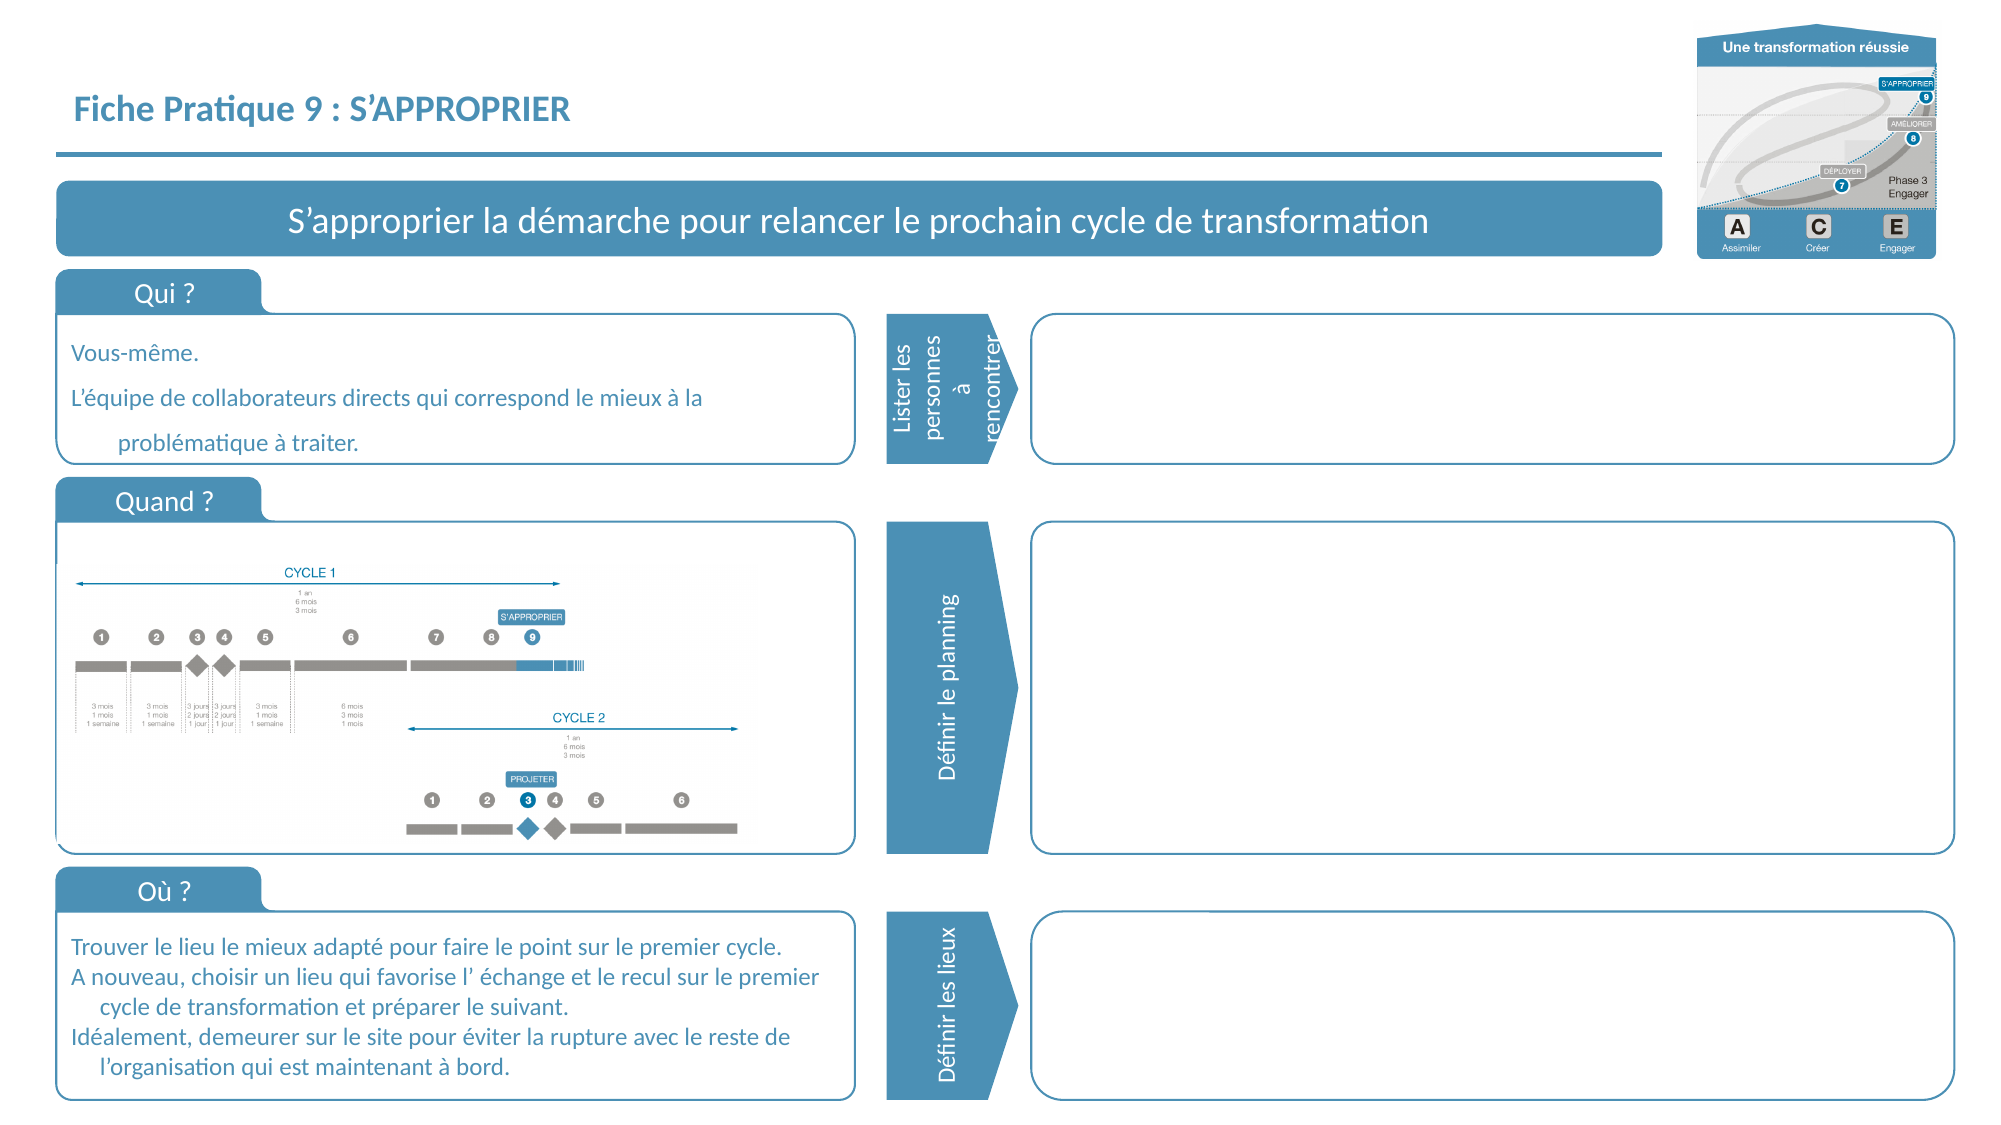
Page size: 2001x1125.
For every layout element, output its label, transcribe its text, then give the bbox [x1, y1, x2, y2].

text_box Trouver le lieu le mieux adapté pour faire le point sur le premier cycle. A nouveau, choisir un lieu qui favorise l’ échange et le recul sur le premier cycle de transformation et préparer le suivant. Idéalement, demeurer sur le site pour éviter la rupture avec le reste de l’organisation qui est maintenant à bord. [55, 910, 856, 1101]
text_box [1030, 312, 1956, 465]
picture [267, 352, 547, 582]
picture [1693, 20, 1942, 261]
picture [267, 585, 547, 1055]
text_box [55, 520, 267, 840]
text_box [547, 520, 856, 855]
text_box Qui ? [55, 269, 275, 316]
text_box Définir le planning [885, 520, 1020, 855]
text_box Quand ? [55, 476, 267, 520]
text_box [57, 844, 267, 855]
text_box S’approprier la démarche pour relancer le prochain cycle de transformation [55, 179, 1664, 258]
text_box Où ? [55, 866, 267, 910]
text_box Lister les personnes à rencontrer [885, 312, 1020, 465]
text_box [1030, 910, 1956, 1101]
text_box Fiche Pratique 9 : S’APPROPRIER [59, 76, 587, 136]
text_box Vous-même. L’équipe de collaborateurs directs qui correspond le mieux à la problématique à traiter. [55, 312, 856, 465]
text_box Définir les lieux [885, 910, 1020, 1101]
text_box [1030, 520, 1956, 855]
